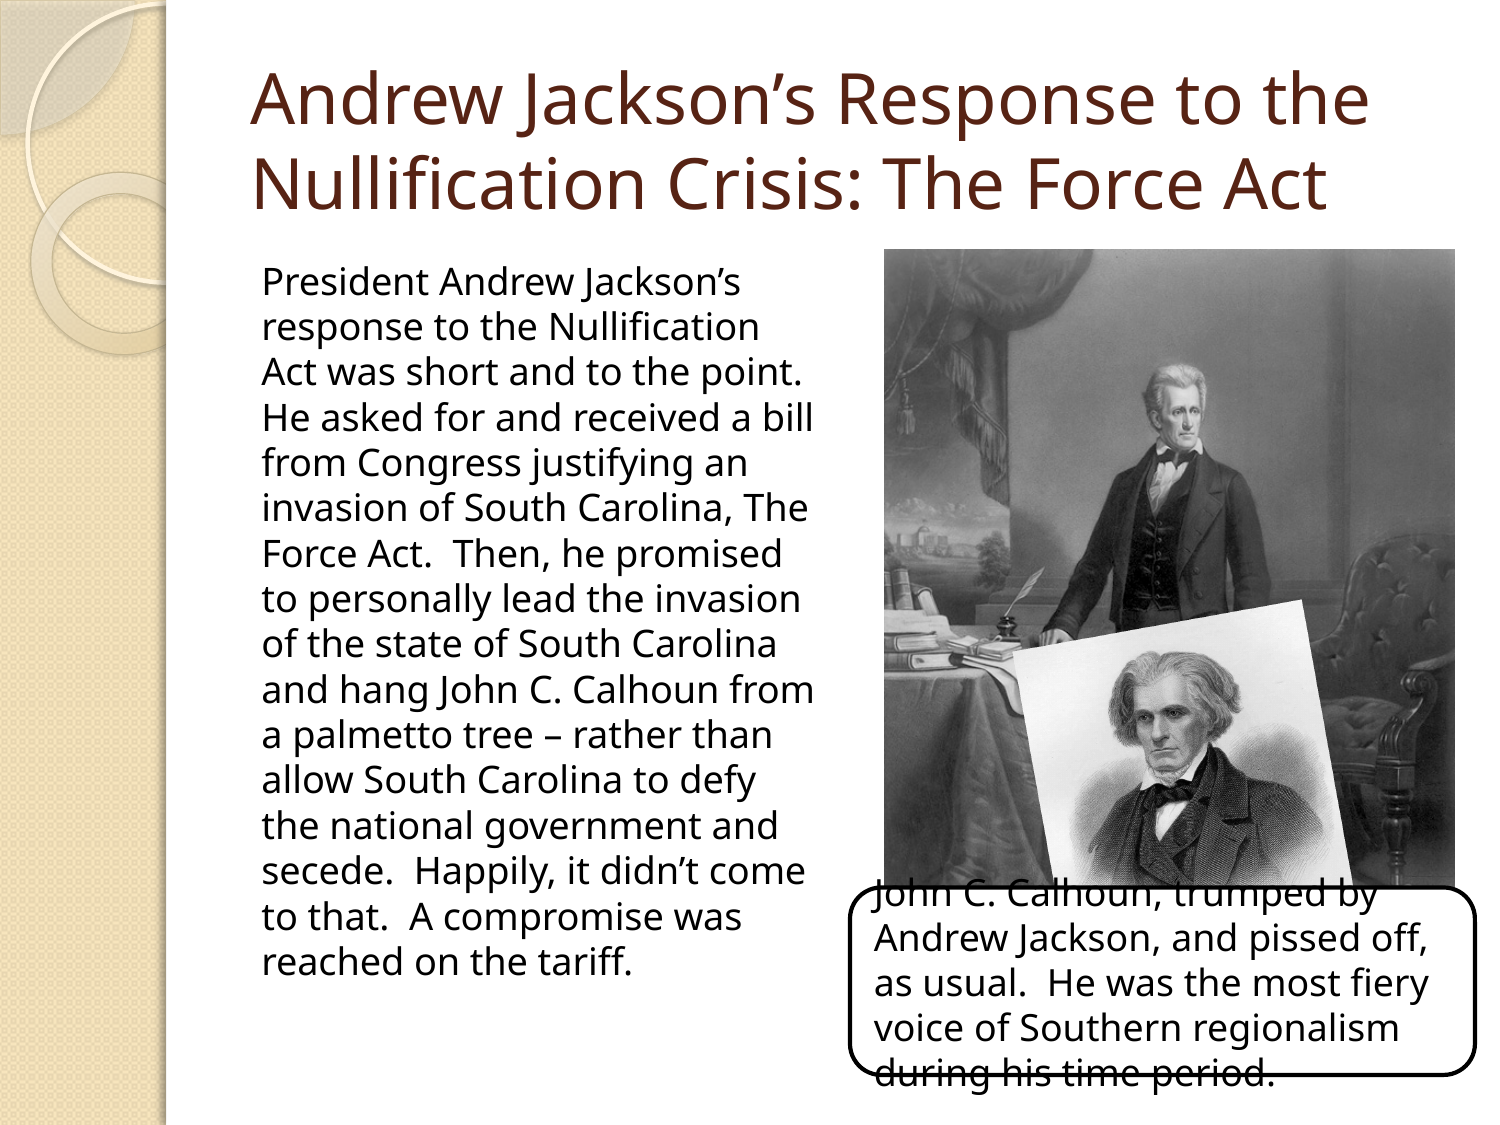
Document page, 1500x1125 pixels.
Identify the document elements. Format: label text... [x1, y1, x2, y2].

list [884, 249, 1455, 1016]
list President Andrew Jackson’s response to the Nullification Act was short and to the point. He asked for and received a bill from Congress justifying an invasion of South Carolina, The Force Act. Then, he promised to personally lead the invasion of the state of South Carolina and hang John C. Calhoun from a palmetto tree – rather than allow South Carolina to defy the national government and secede. Happily, it didn’t come to that. A compromise was reached on the tariff. [235, 249, 836, 1015]
text_box John C. Calhoun, trumped by Andrew Jackson, and pissed off, as usual. He was the most fiery voice of Southern regionalism during his time period. [847, 885, 1478, 1078]
title Andrew Jackson’s Response to the Nullification Crisis: The Force Act [235, 45, 1466, 233]
picture [1043, 622, 1338, 1005]
